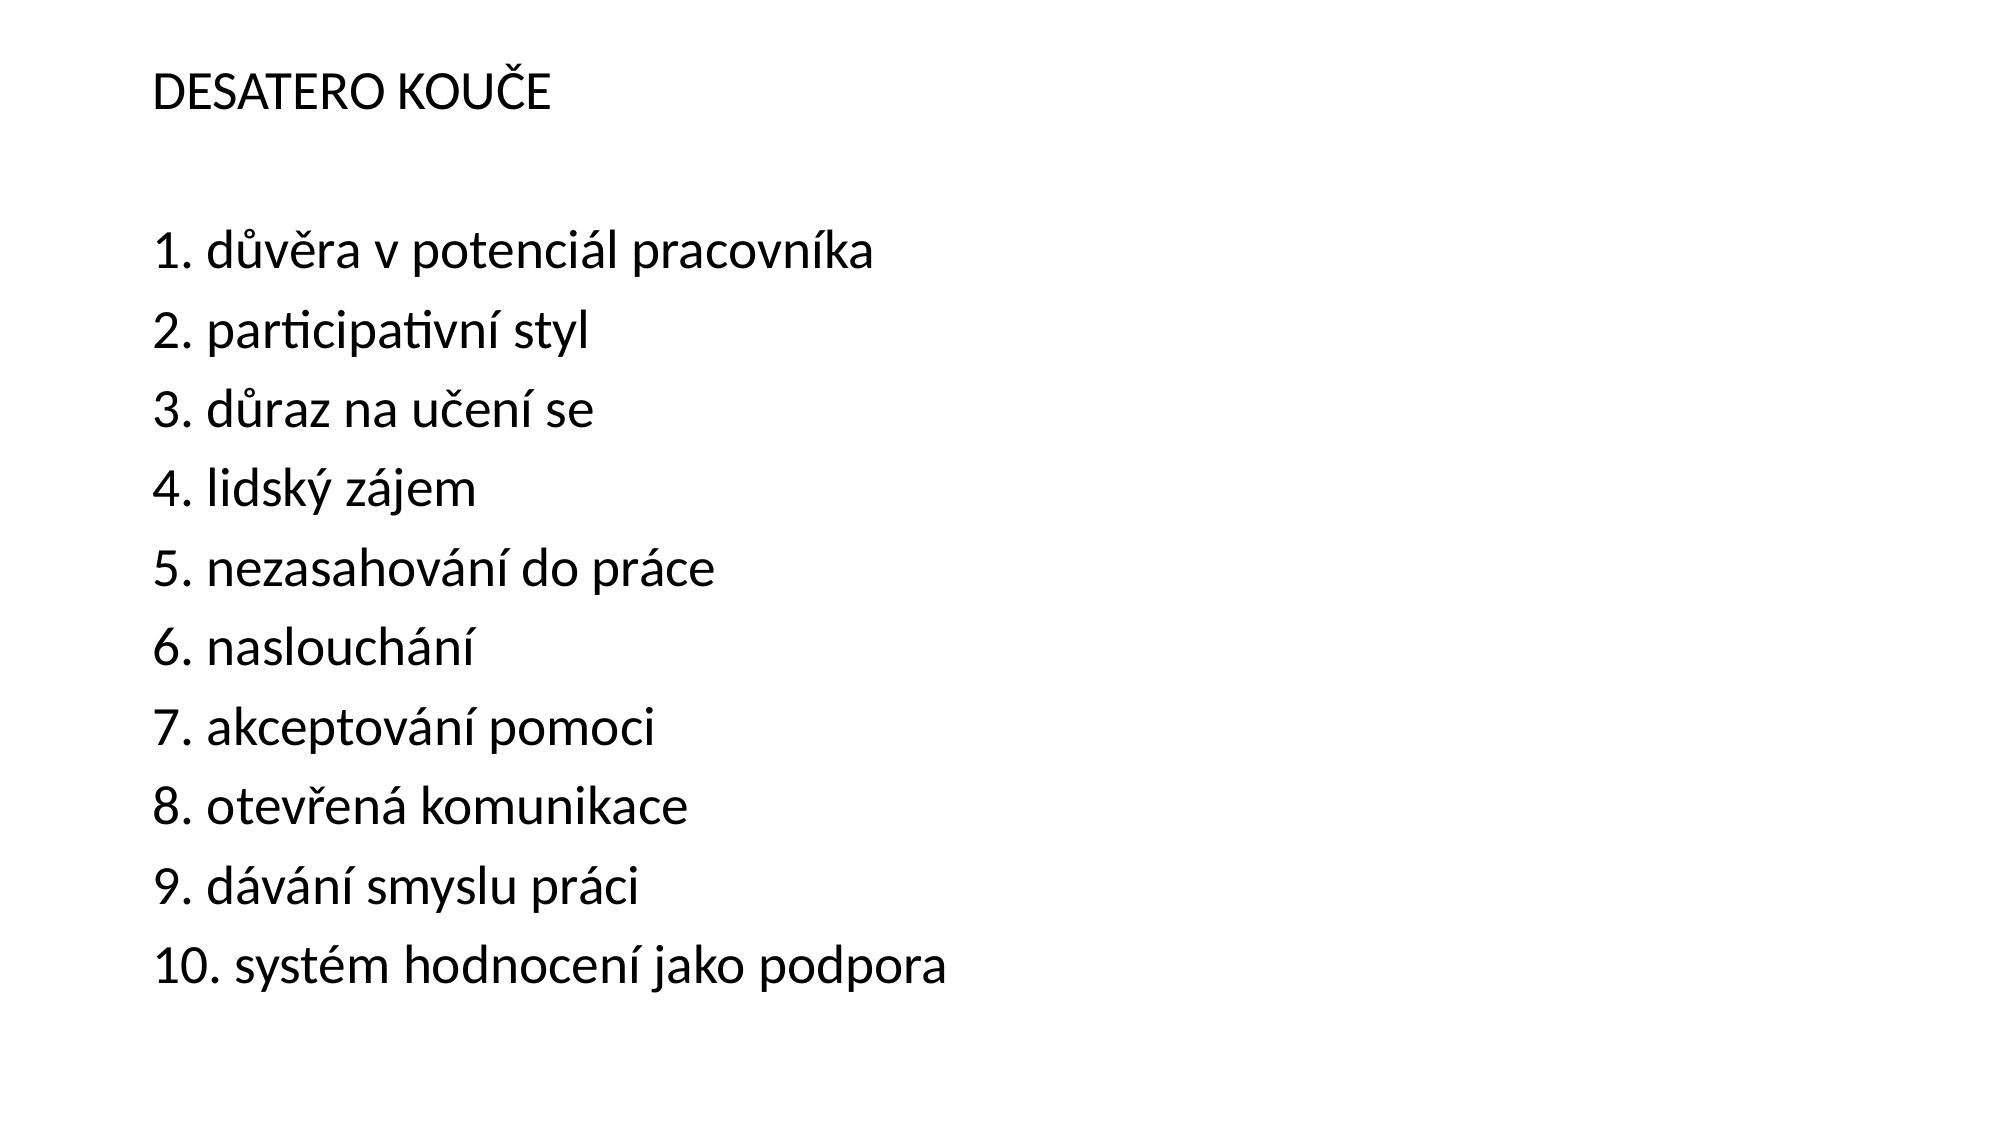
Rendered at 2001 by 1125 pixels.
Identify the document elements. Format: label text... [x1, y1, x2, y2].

list DESATERO KOUČE 1. důvěra v potenciál pracovníka 2. participativní styl 3. důraz na učení se 4. lidský zájem 5. nezasahování do práce 6. naslouchání 7. akceptování pomoci 8. otevřená komunikace 9. dávání smyslu práci 10. systém hodnocení jako podpora [137, 54, 1895, 1005]
